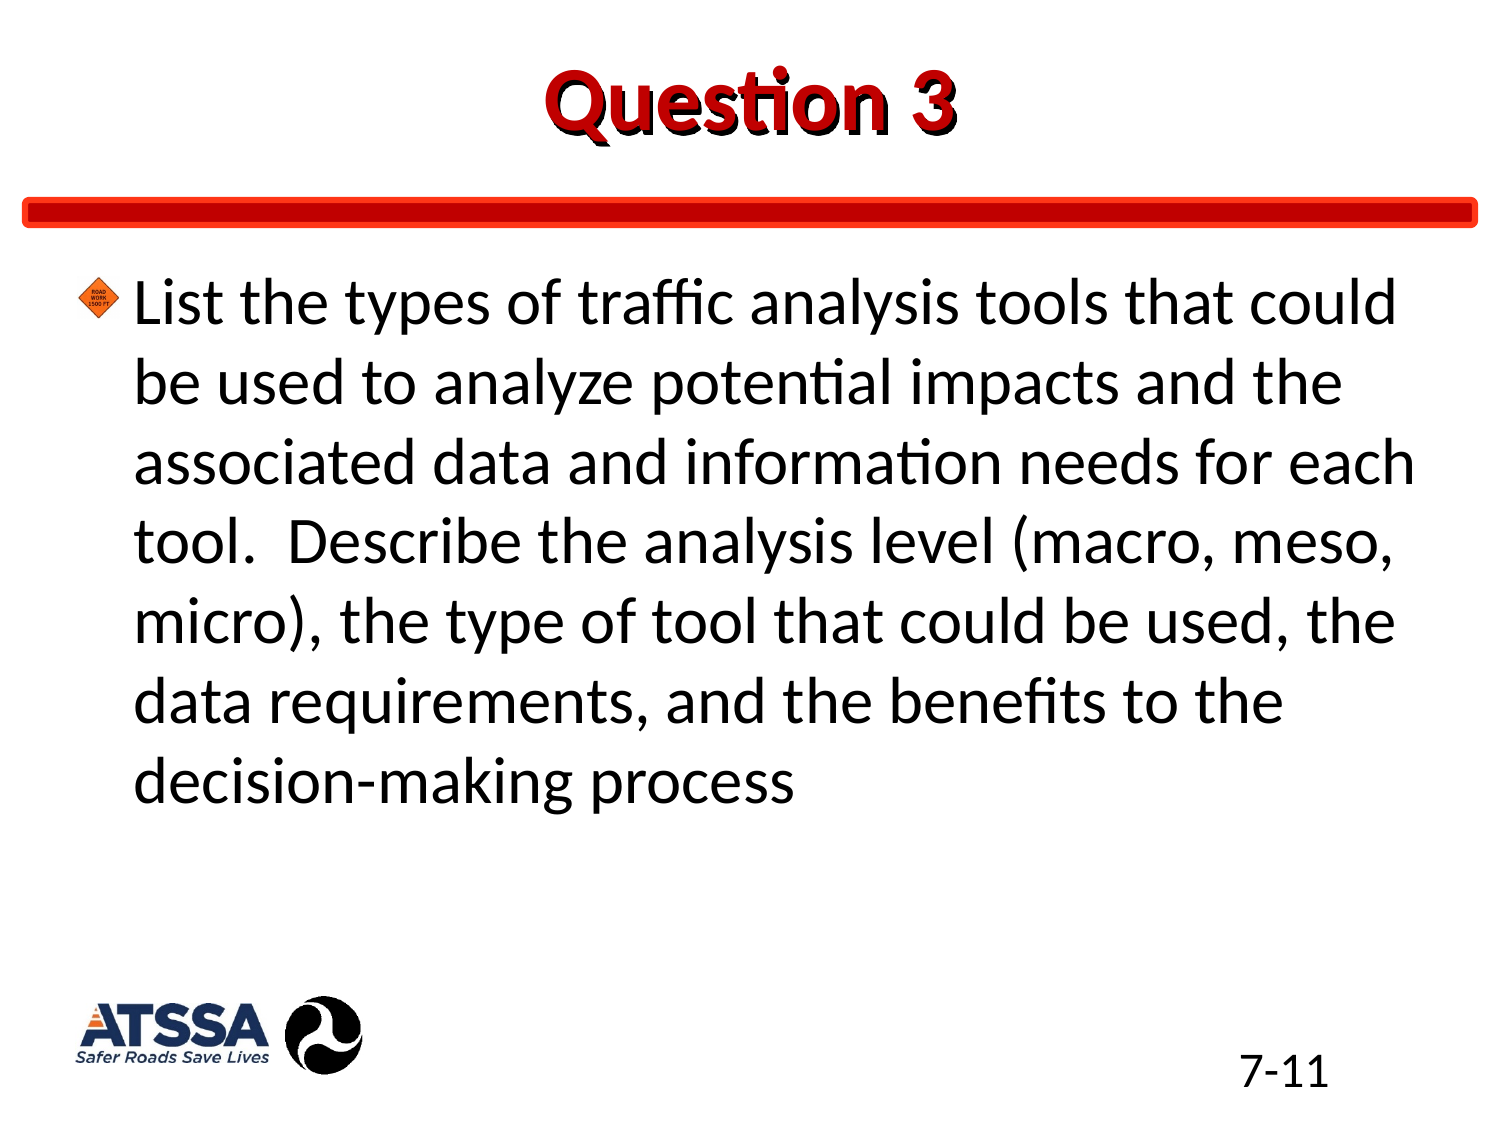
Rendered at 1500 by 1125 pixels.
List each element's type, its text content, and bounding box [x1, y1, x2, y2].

list List the types of traffic analysis tools that could be used to analyze potential impacts and the associated data and information needs for each tool. Describe the analysis level (macro, meso, micro), the type of tool that could be used, the data requirements, and the benefits to the decision-making process [62, 249, 1451, 988]
picture [77, 276, 120, 319]
title Question 3 [0, 0, 1500, 188]
picture [276, 989, 370, 1077]
picture [75, 1003, 269, 1063]
